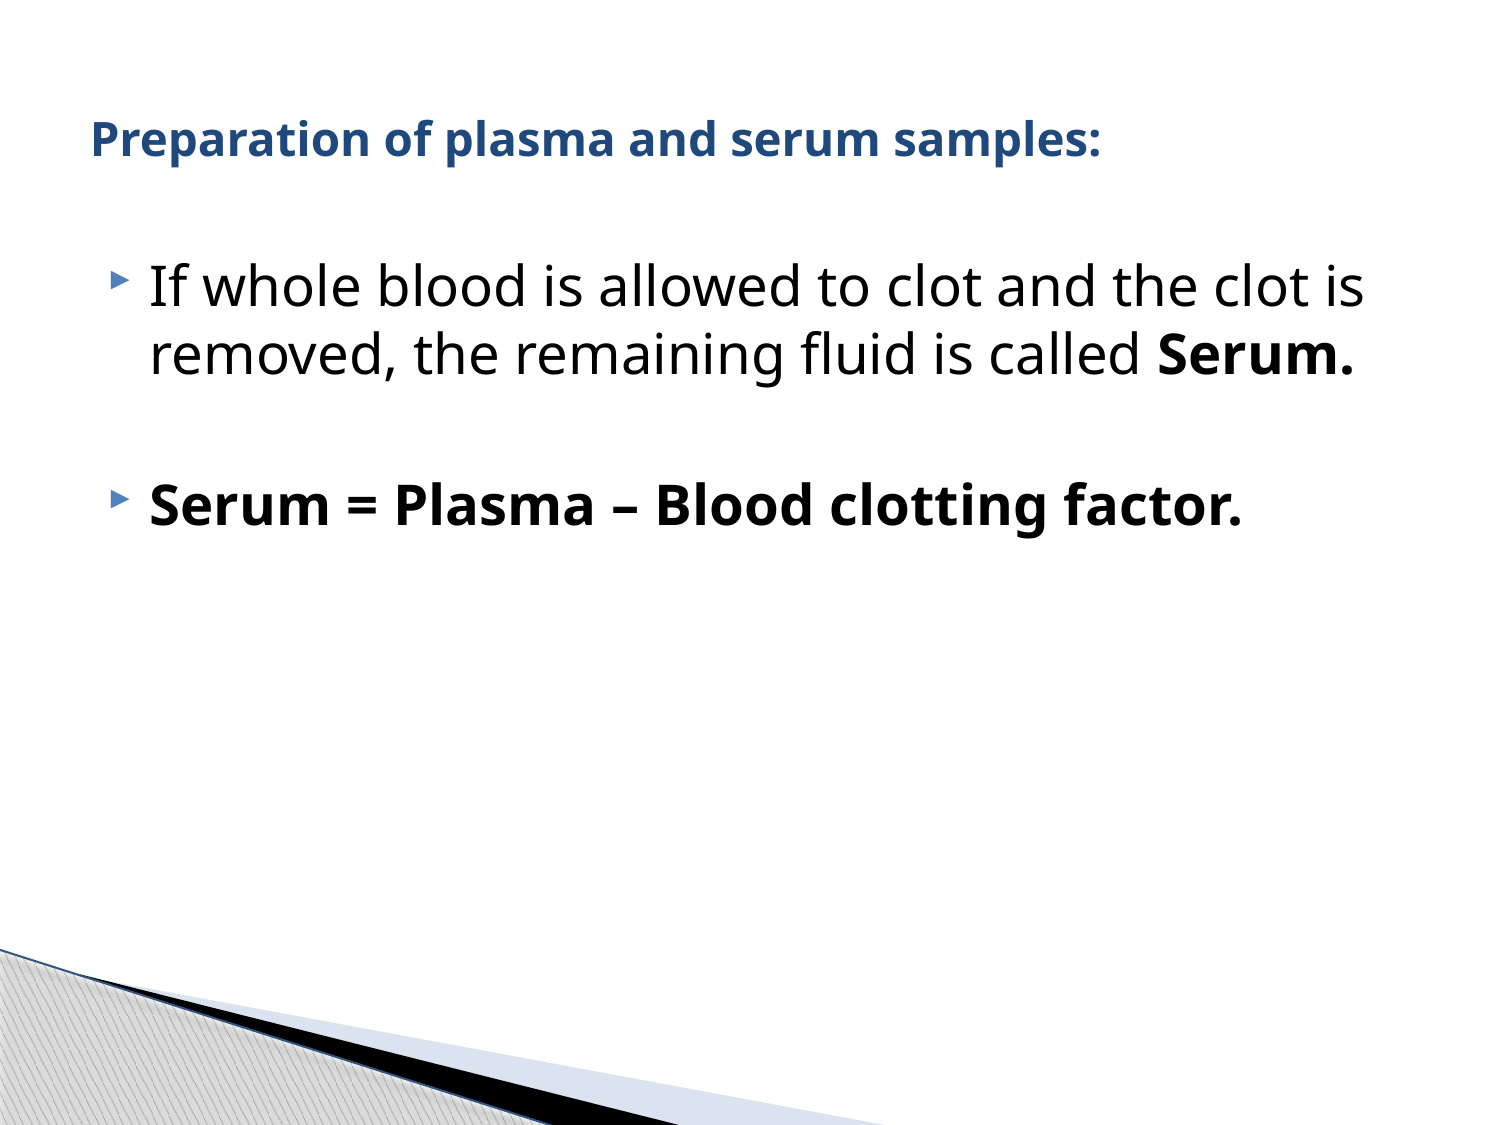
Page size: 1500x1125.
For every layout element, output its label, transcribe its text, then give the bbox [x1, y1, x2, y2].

title Preparation of plasma and serum samples: [75, 45, 1425, 233]
list If whole blood is allowed to clot and the clot is removed, the remaining fluid is called Serum. Serum = Plasma – Blood clotting factor. [75, 243, 1425, 986]
